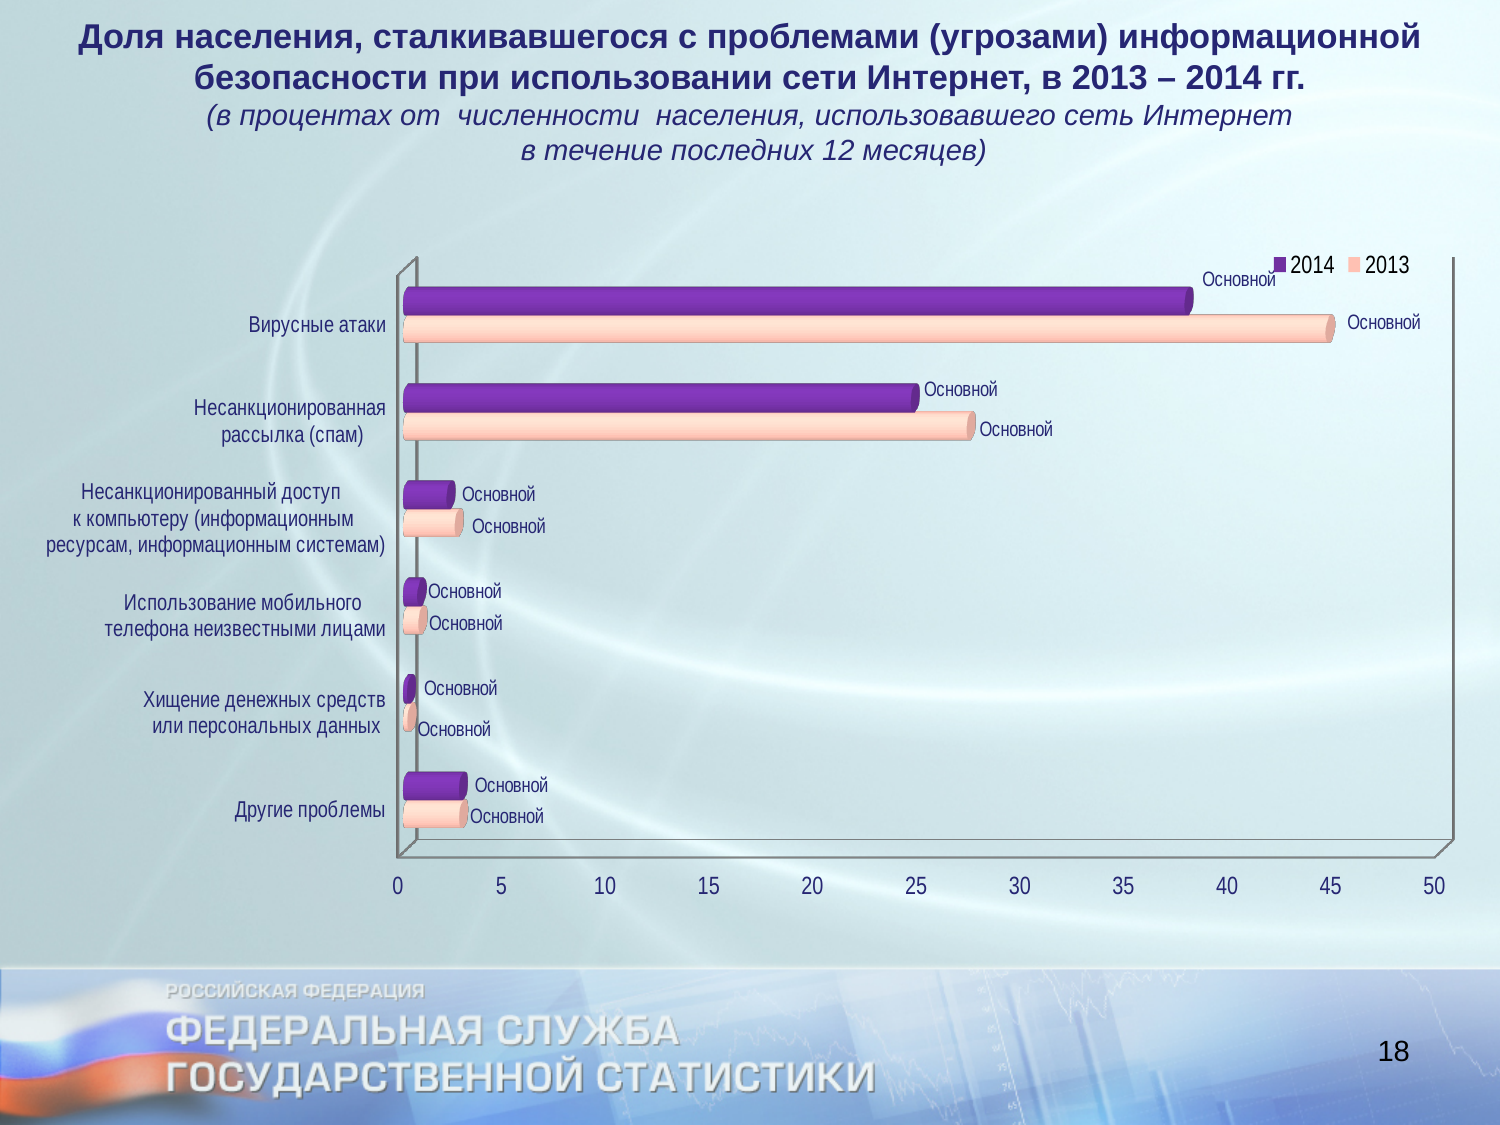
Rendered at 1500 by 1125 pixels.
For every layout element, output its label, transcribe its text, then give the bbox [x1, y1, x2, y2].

title Доля населения, сталкивавшегося с проблемами (угрозами) информационной безопасности при использовании сети Интернет, в 2013 – 2014 гг. (в процентах от численности населения, использовавшего сеть Интернет в течение последних 12 месяцев) [29, 19, 1471, 161]
slide_number 18 [1074, 1024, 1425, 1103]
chart [41, 231, 1459, 906]
picture [0, 0, 1500, 1125]
text_box [100, 914, 1359, 1093]
